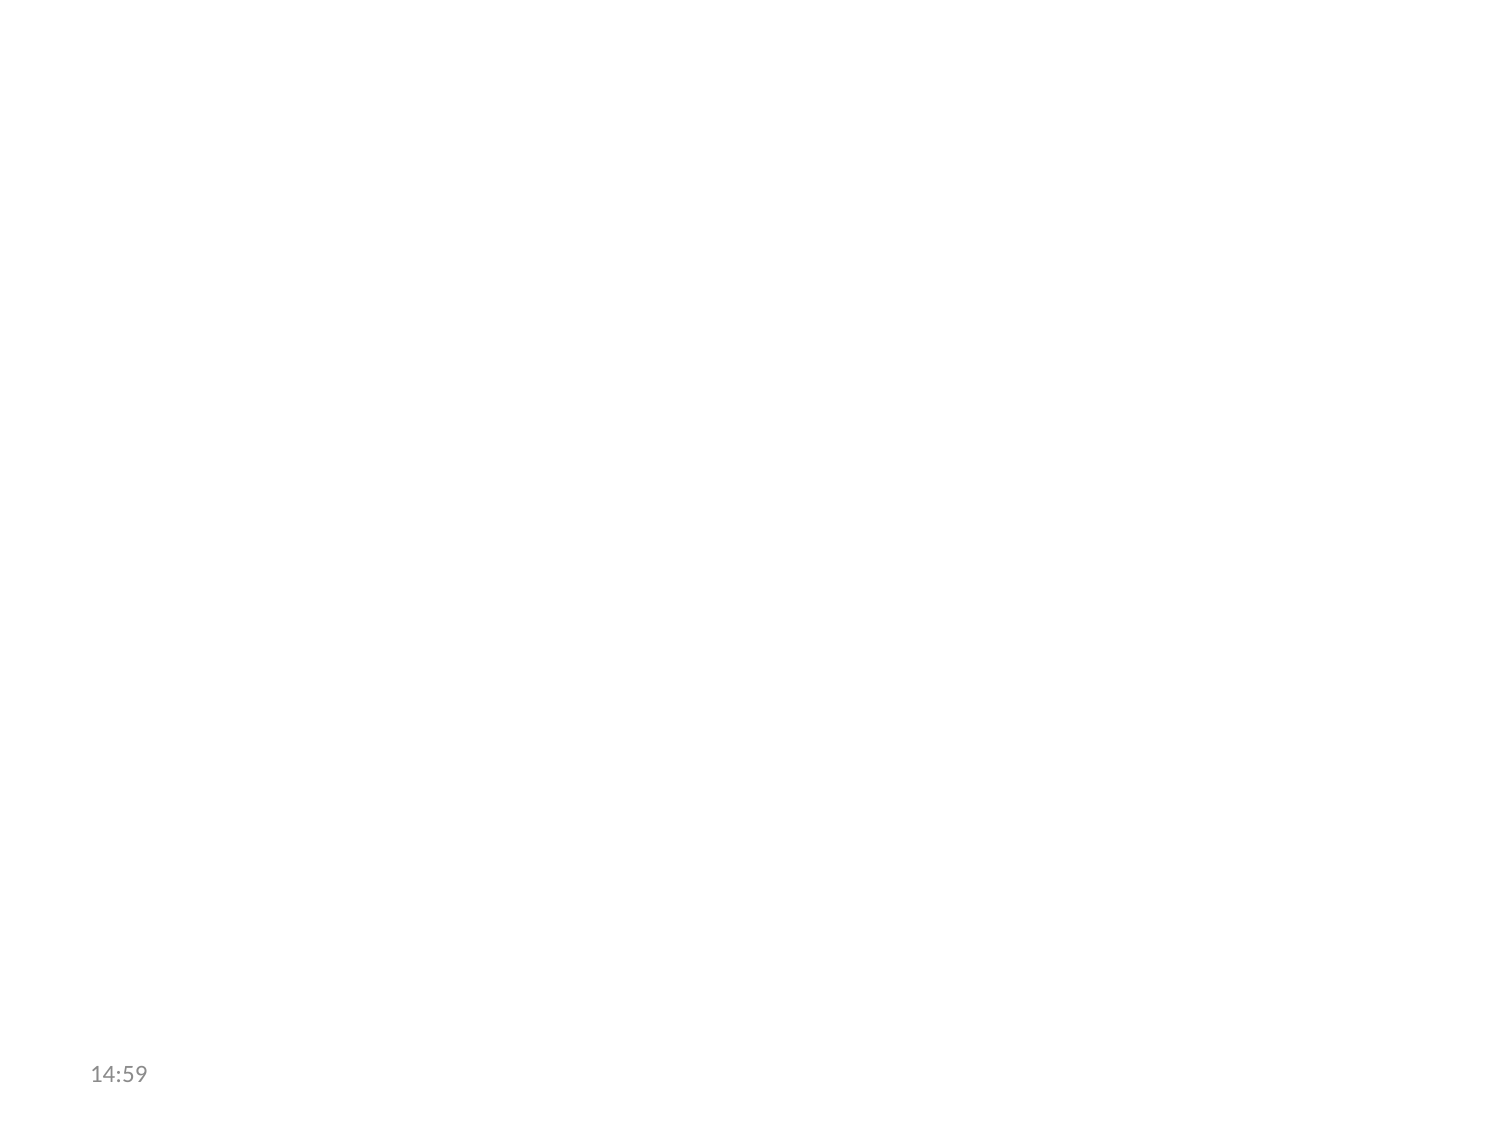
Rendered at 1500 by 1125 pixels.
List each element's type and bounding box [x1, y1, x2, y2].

slide_number [75, 1042, 425, 1103]
